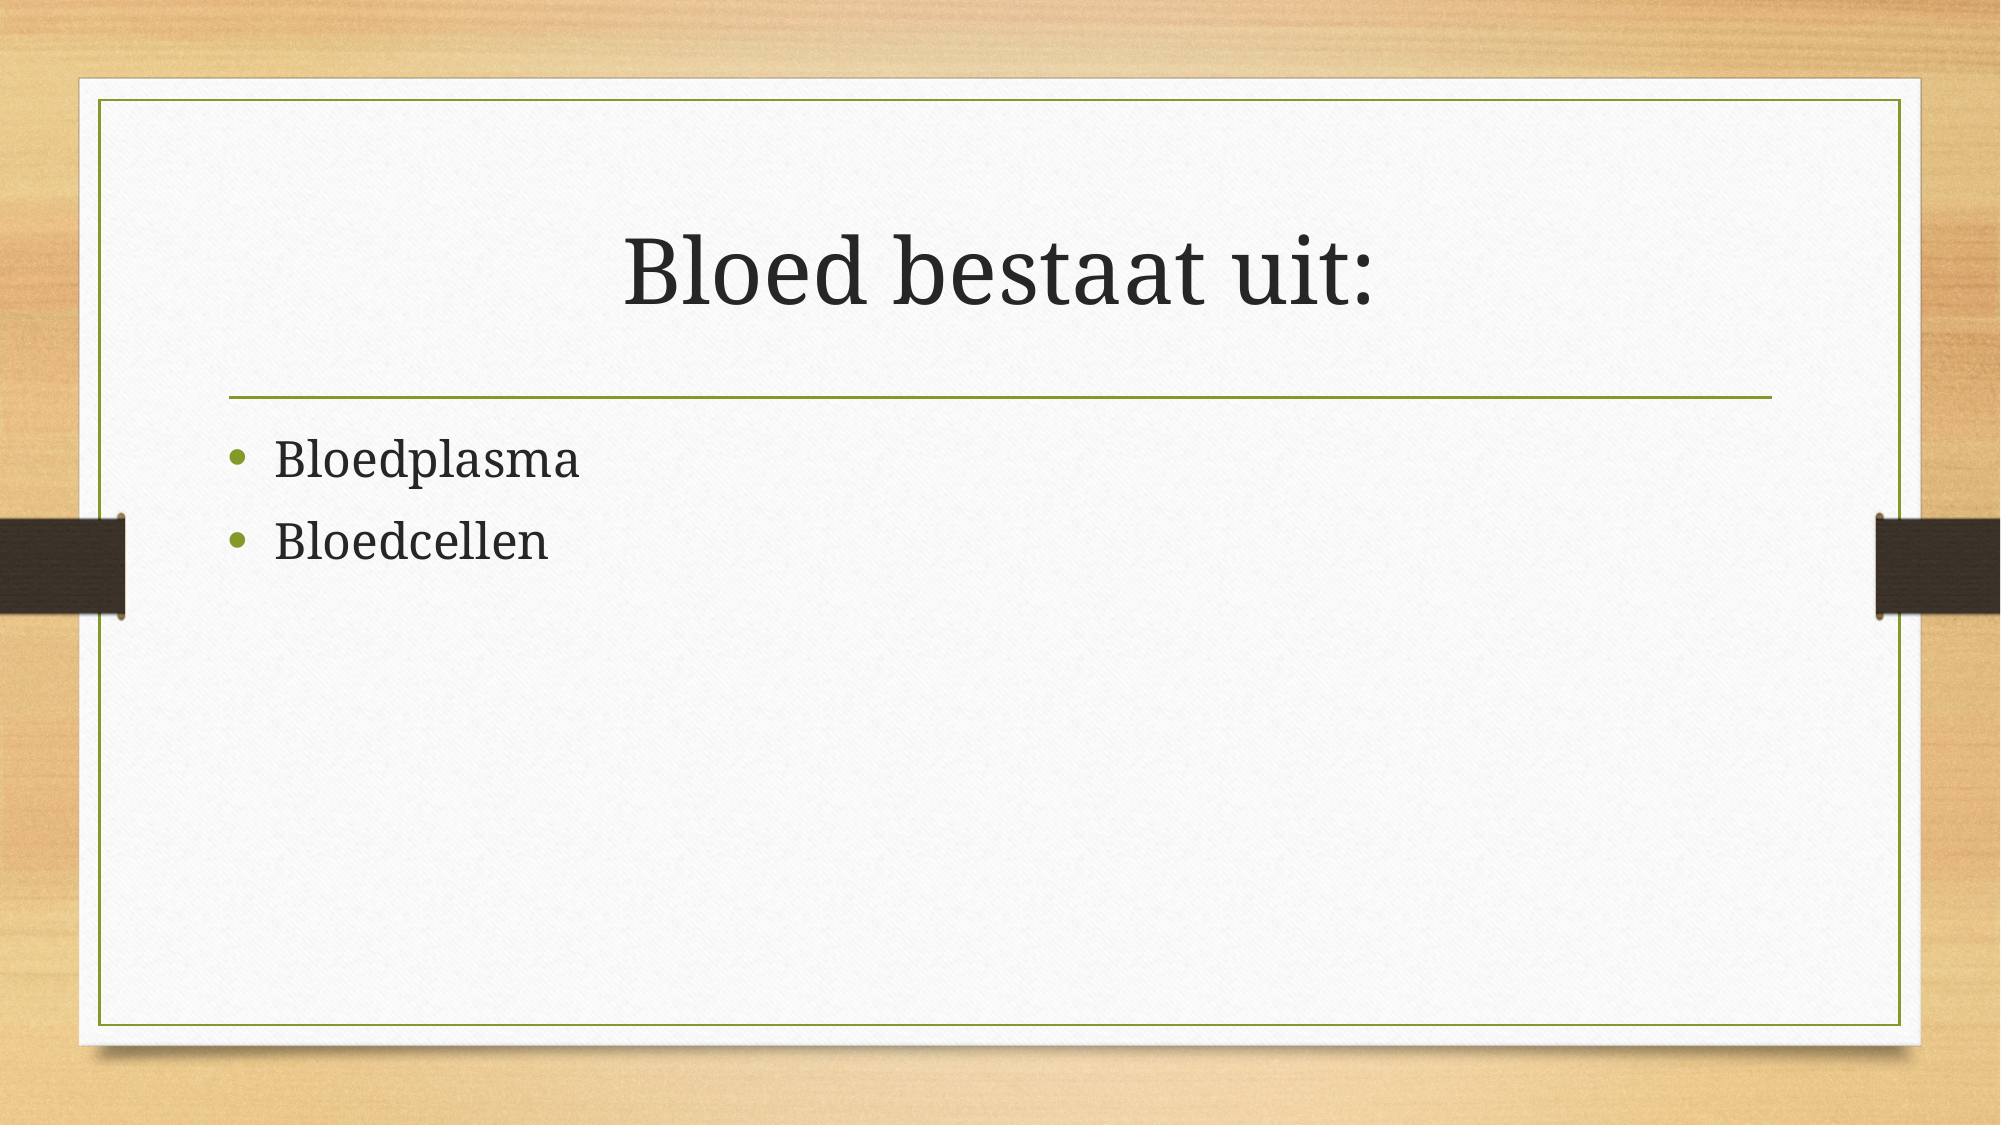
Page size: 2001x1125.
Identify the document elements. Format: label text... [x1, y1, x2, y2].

picture [0, 0, 2001, 1125]
list Bloedplasma Bloedcellen [212, 419, 1788, 964]
title Bloed bestaat uit: [212, 161, 1788, 375]
